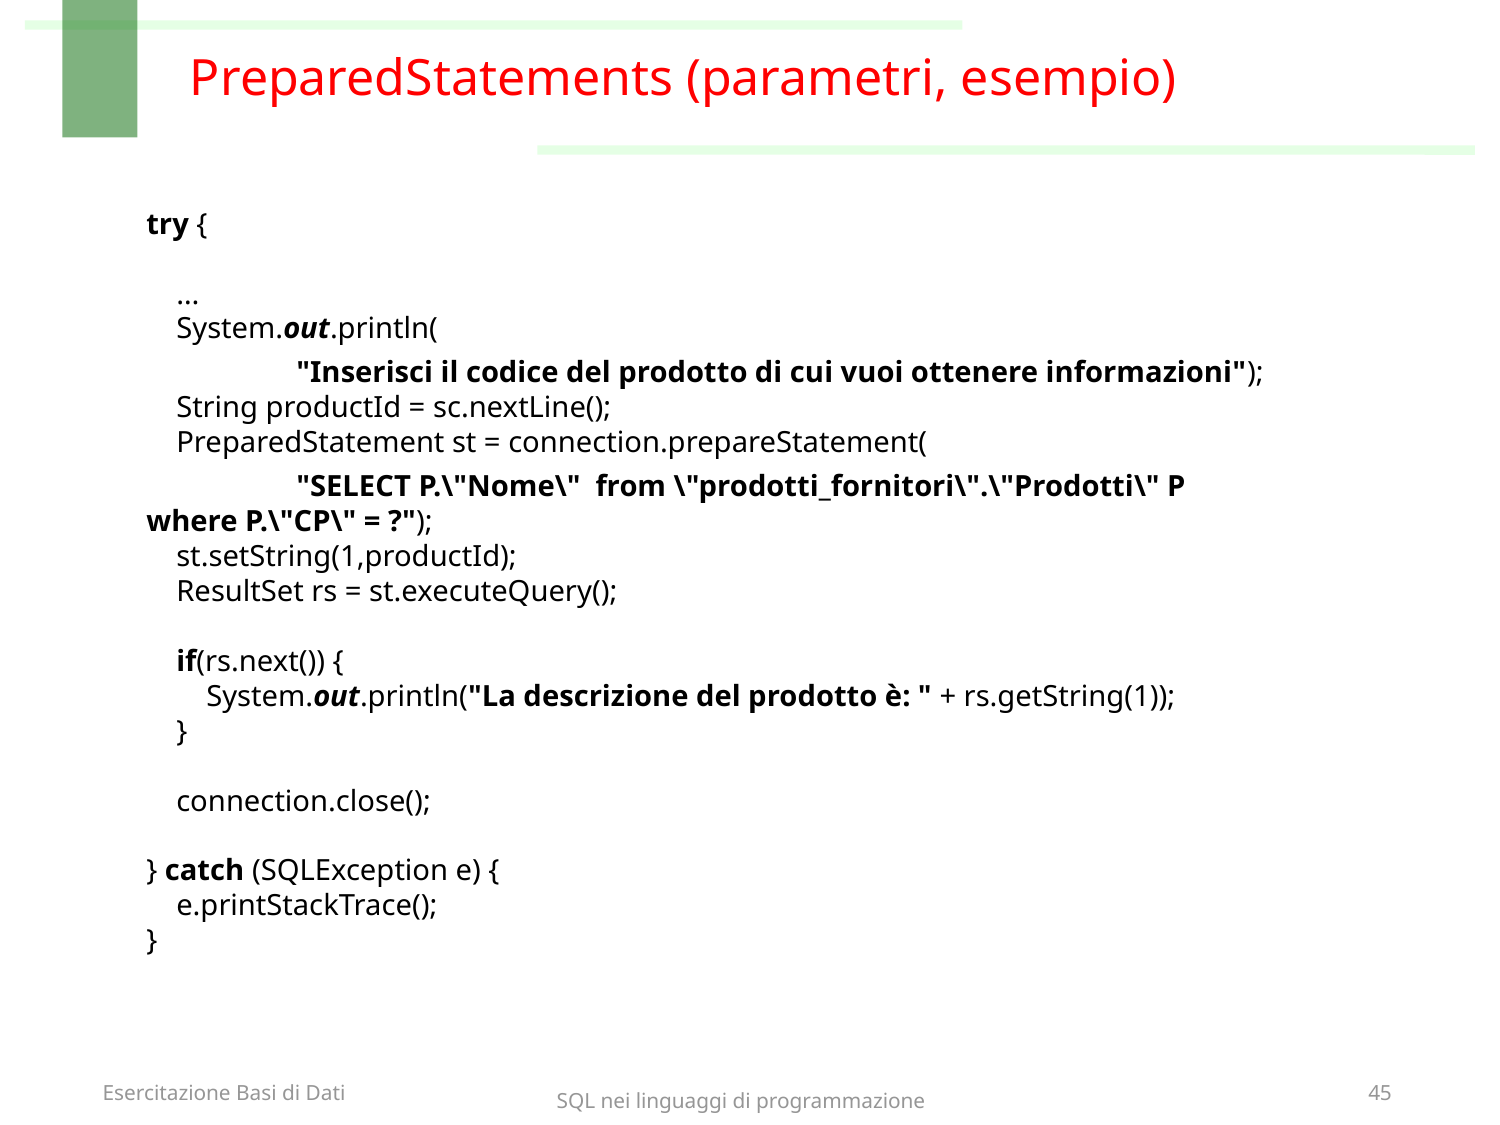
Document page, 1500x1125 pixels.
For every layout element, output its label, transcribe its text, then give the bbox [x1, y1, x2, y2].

list try { … System.out.println( "Inserisci il codice del prodotto di cui vuoi ottenere informazioni"); String productId = sc.nextLine(); PreparedStatement st = connection.prepareStatement( "SELECT P.\"Nome\" from \"prodotti_fornitori\".\"Prodotti\" P where P.\"CP\" = ?"); st.setString(1,productId); ResultSet rs = st.executeQuery(); if(rs.next()) { System.out.println("La descrizione del prodotto è: " + rs.getString(1)); } connection.close(); } catch (SQLException e) { e.printStackTrace(); } [75, 162, 1425, 1063]
title PreparedStatements (parametri, esempio) [174, 24, 1425, 125]
footer SQL nei linguaggi di programmazione [425, 1082, 1057, 1120]
